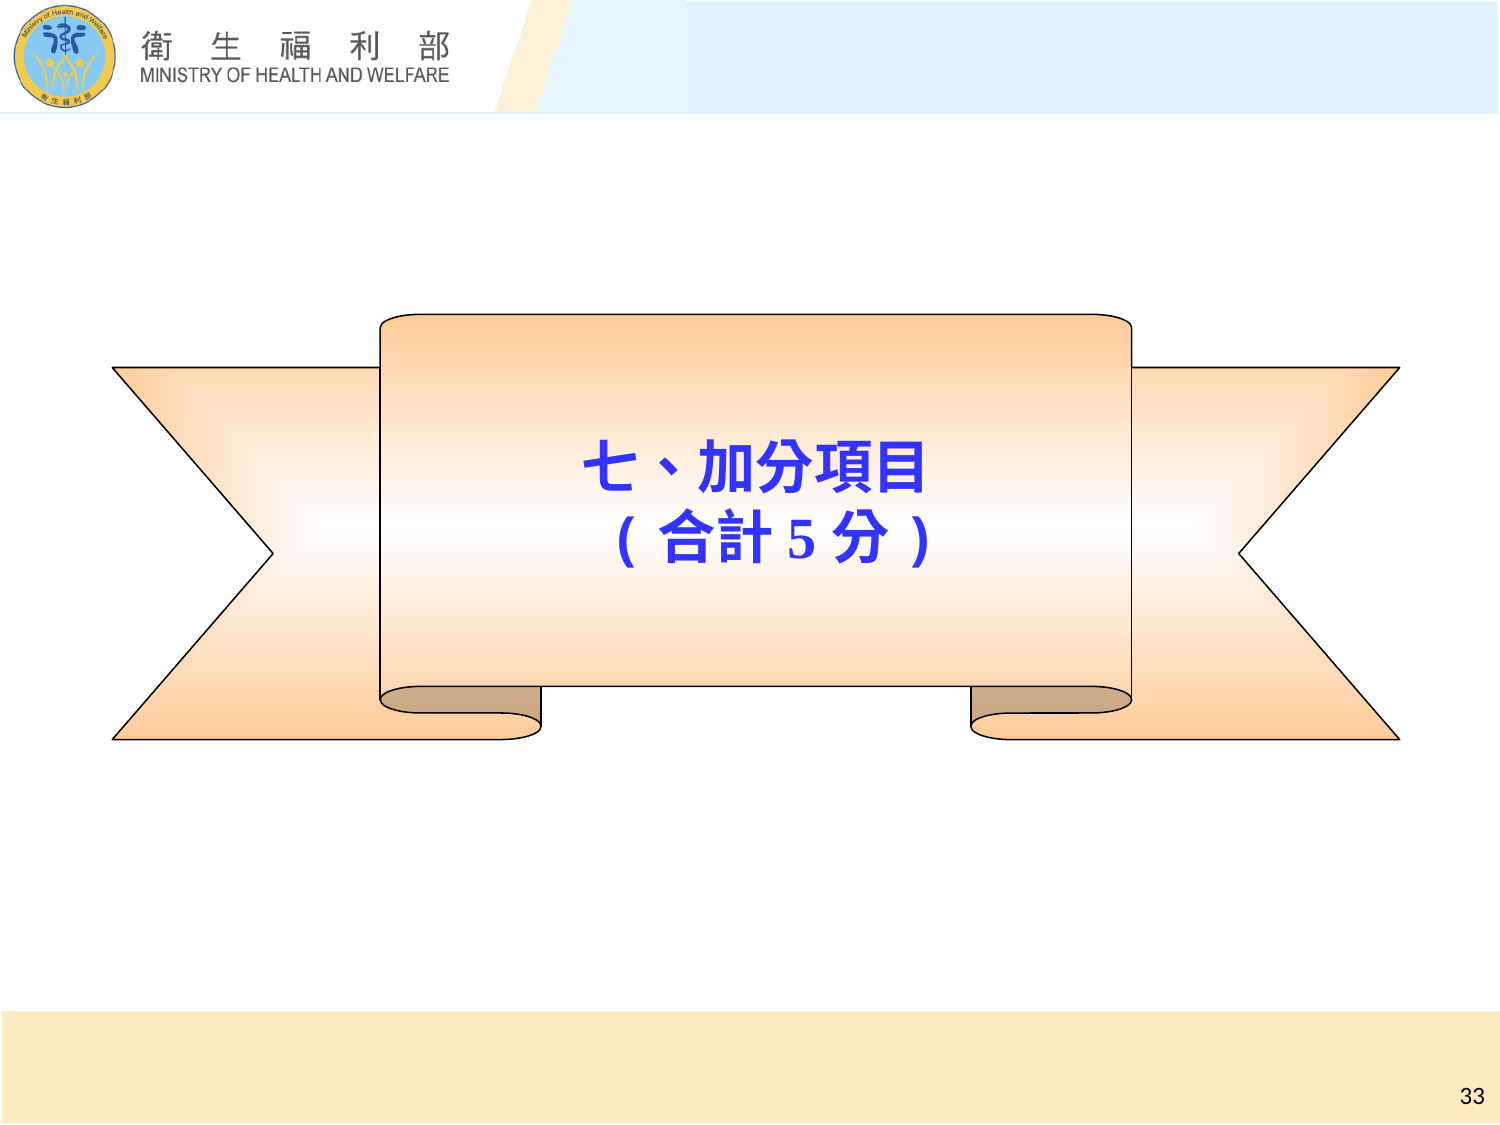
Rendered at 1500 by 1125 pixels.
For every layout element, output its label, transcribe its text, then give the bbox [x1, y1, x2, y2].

slide_number 33 [1374, 1065, 1500, 1125]
picture [0, 0, 686, 112]
text_box 七、加分項目 (合計5分) [112, 314, 1400, 740]
